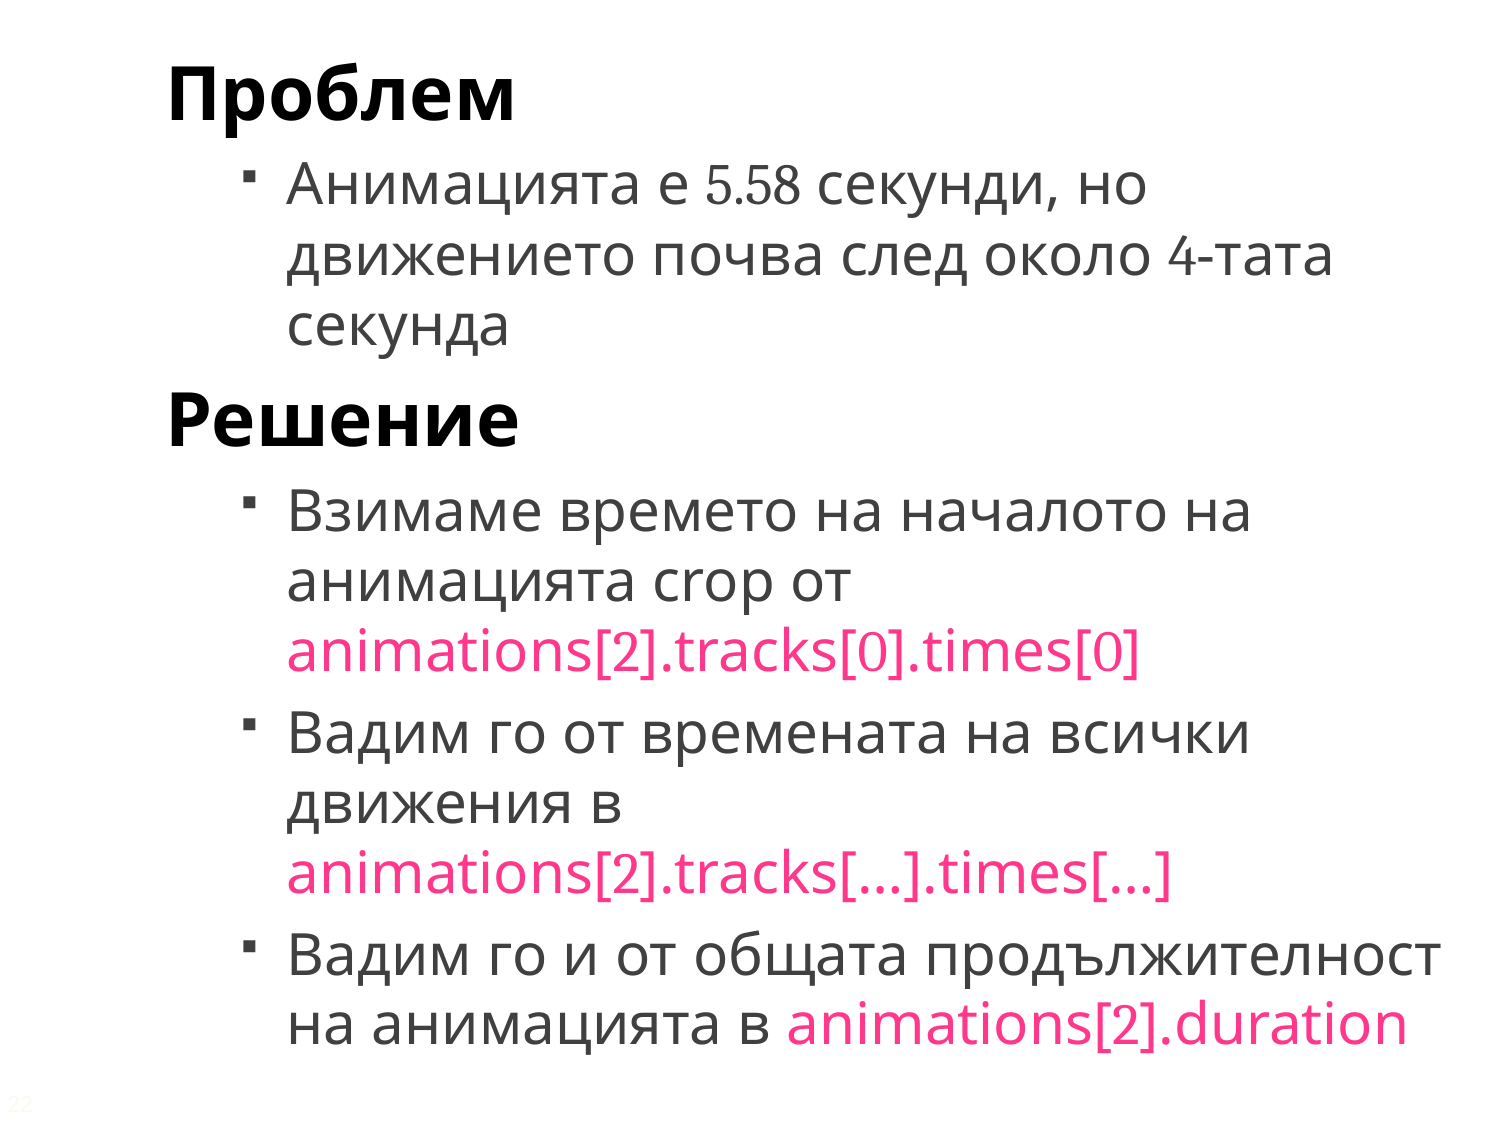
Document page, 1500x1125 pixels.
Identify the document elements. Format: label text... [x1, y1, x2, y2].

list Проблем Анимацията е 5.58 секунди, но движението почва след около 4-тата секунда Решение Взимаме времето на началото на анимацията crop от animations[2].tracks[0].times[0] Вадим го от времената на всички движения в animations[2].tracks[…].times[…] Вадим го и от общата продължителност на анимацията в animations[2].duration [150, 37, 1488, 1113]
